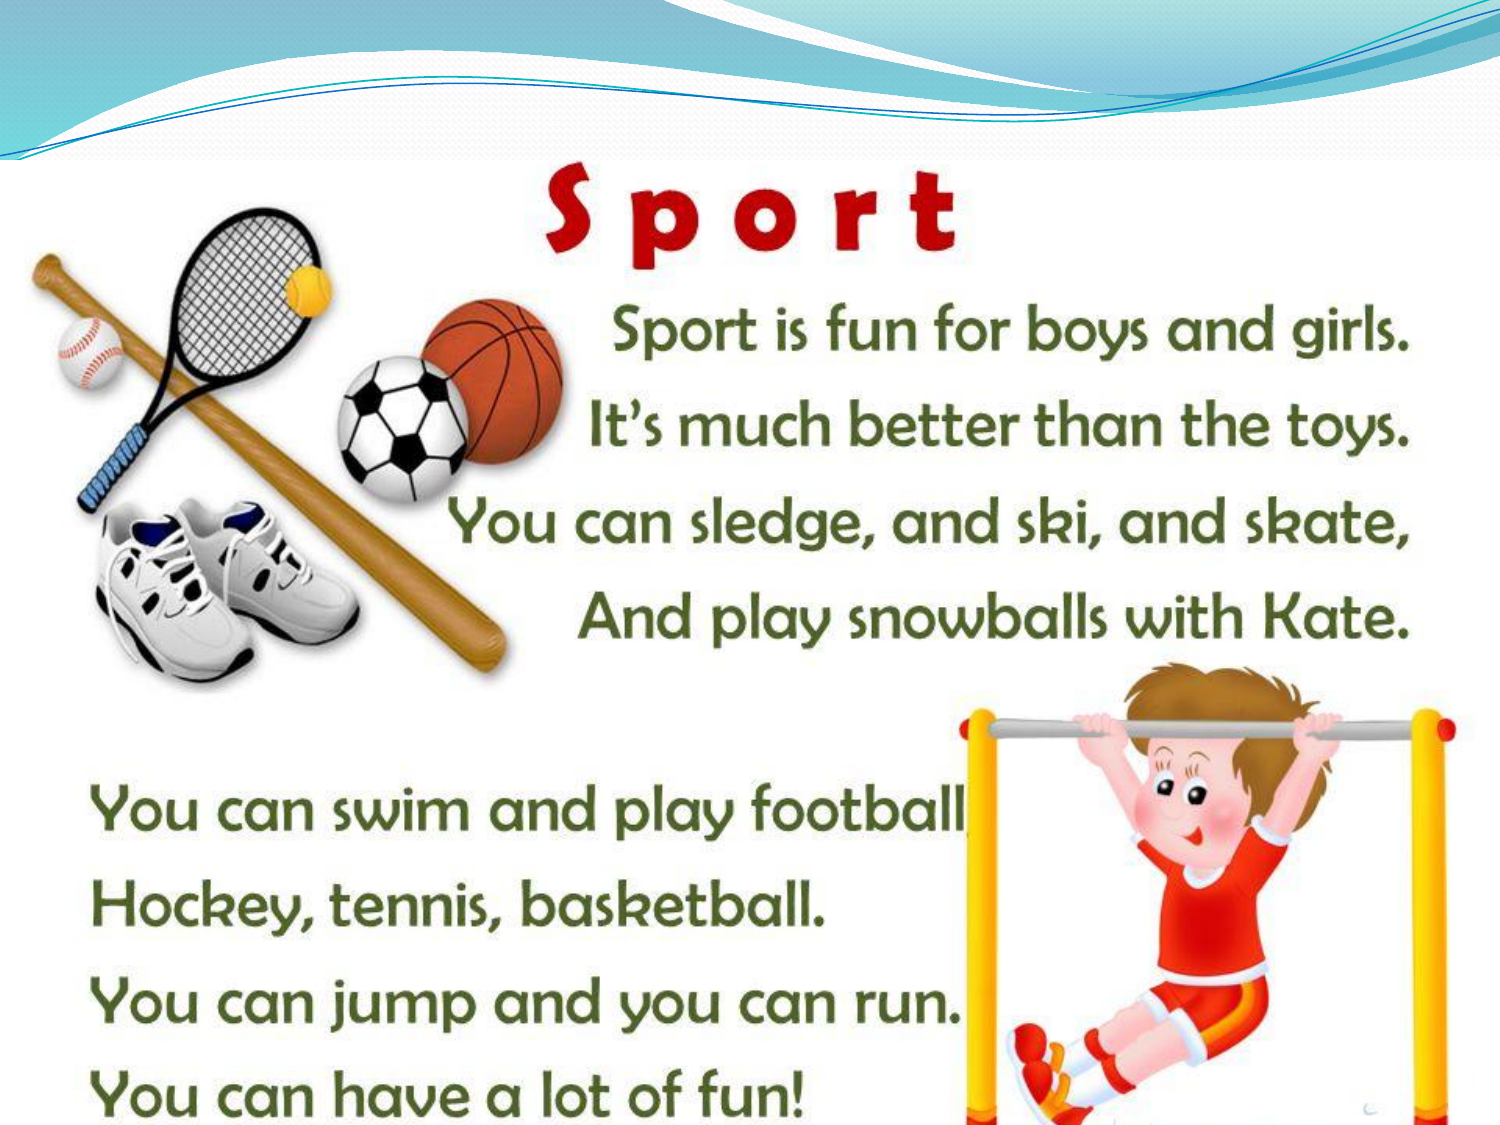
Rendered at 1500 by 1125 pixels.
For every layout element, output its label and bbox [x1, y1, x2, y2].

picture [0, 160, 1500, 1125]
